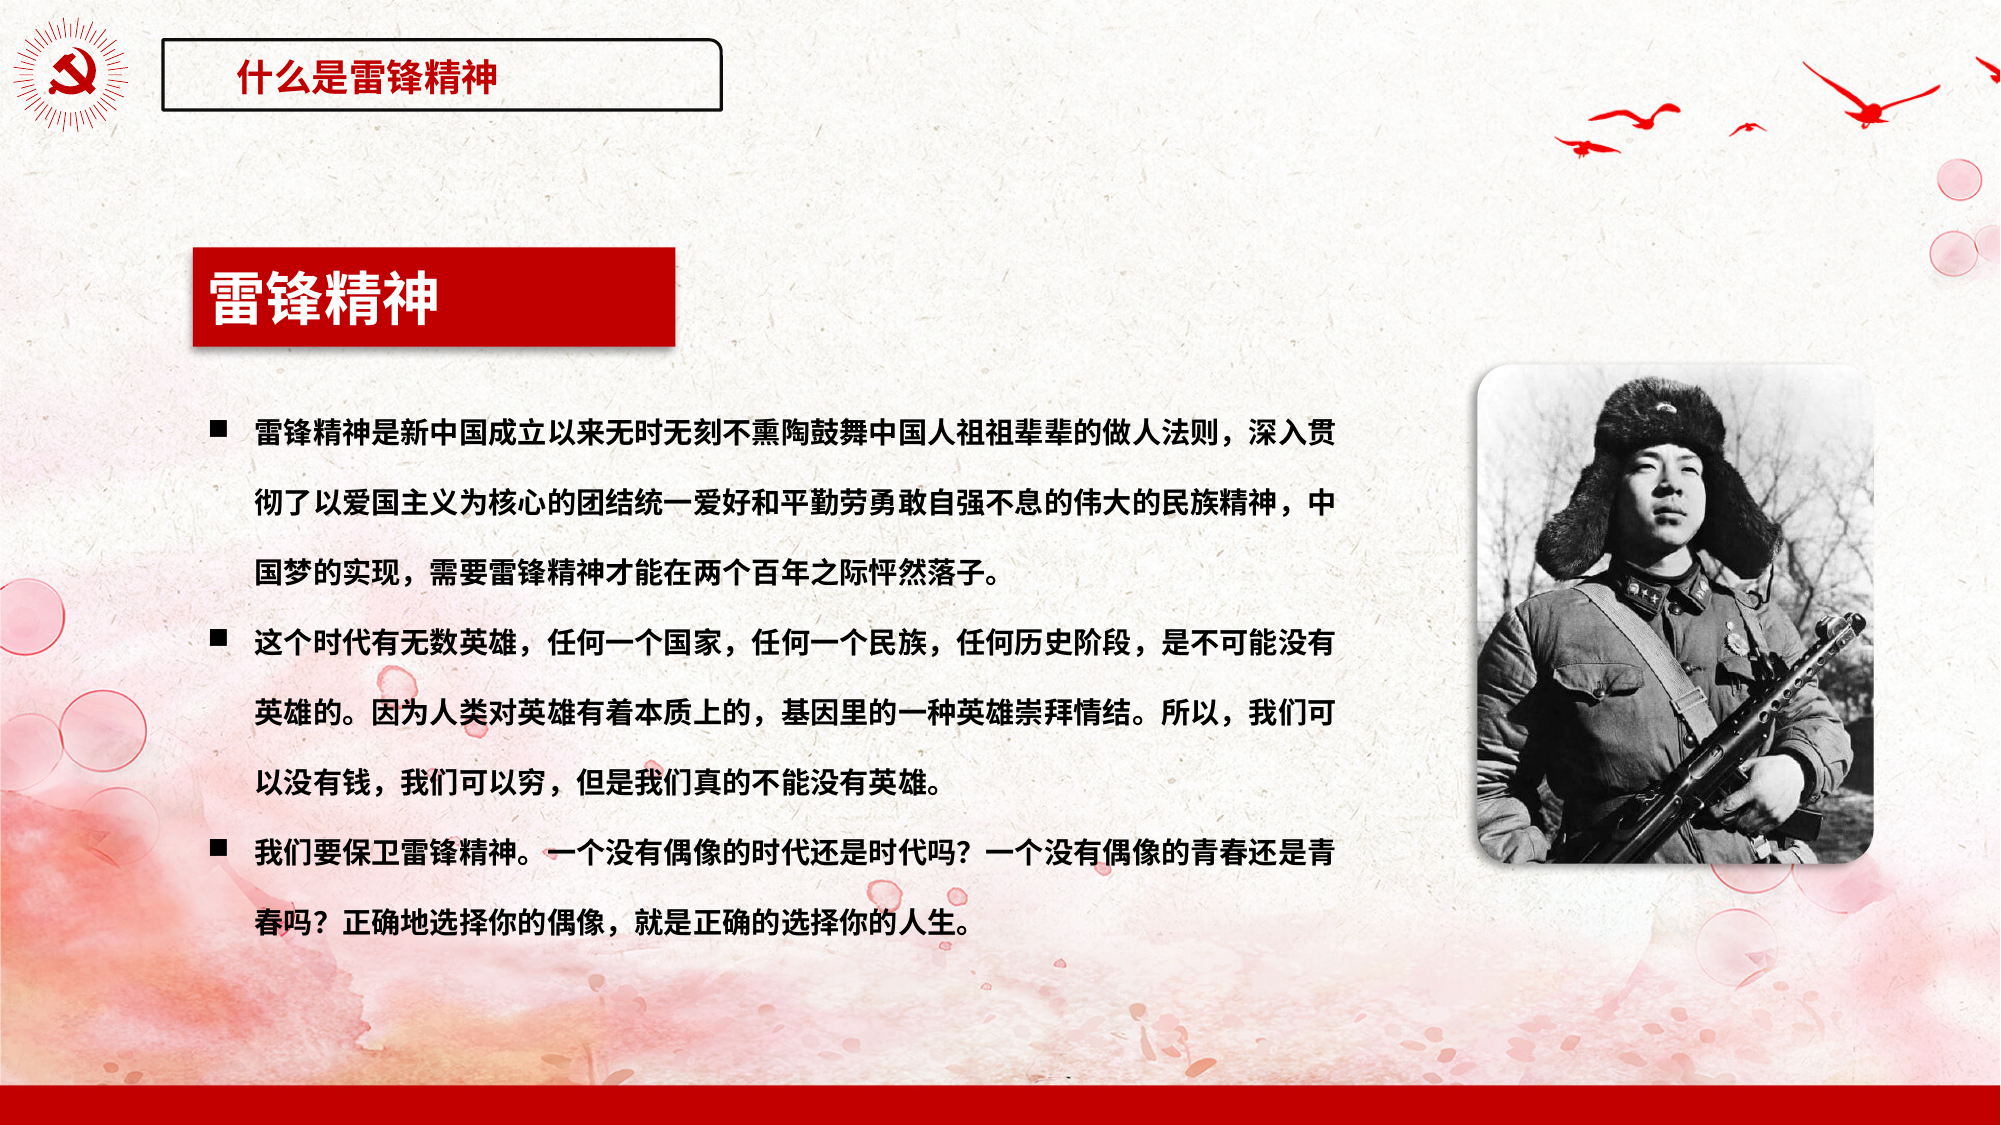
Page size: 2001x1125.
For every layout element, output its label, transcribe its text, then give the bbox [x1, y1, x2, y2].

picture [0, 0, 2001, 1125]
text_box 雷锋精神 [192, 246, 676, 348]
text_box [13, 17, 722, 133]
text_box 雷锋精神是新中国成立以来无时无刻不熏陶鼓舞中国人祖祖辈辈的做人法则，深入贯彻了以爱国主义为核心的团结统一爱好和平勤劳勇敢自强不息的伟大的民族精神，中国梦的实现，需要雷锋精神才能在两个百年之际怦然落子。 这个时代有无数英雄，任何一个国家，任何一个民族，任何历史阶段，是不可能没有英雄的。因为人类对英雄有着本质上的，基因里的一种英雄崇拜情结。所以，我们可以没有钱，我们可以穷，但是我们真的不能没有英雄。 我们要保卫雷锋精神。一个没有偶像的时代还是时代吗？一个没有偶像的青春还是青春吗？正确地选择你的偶像，就是正确的选择你的人生。 [192, 372, 1379, 947]
